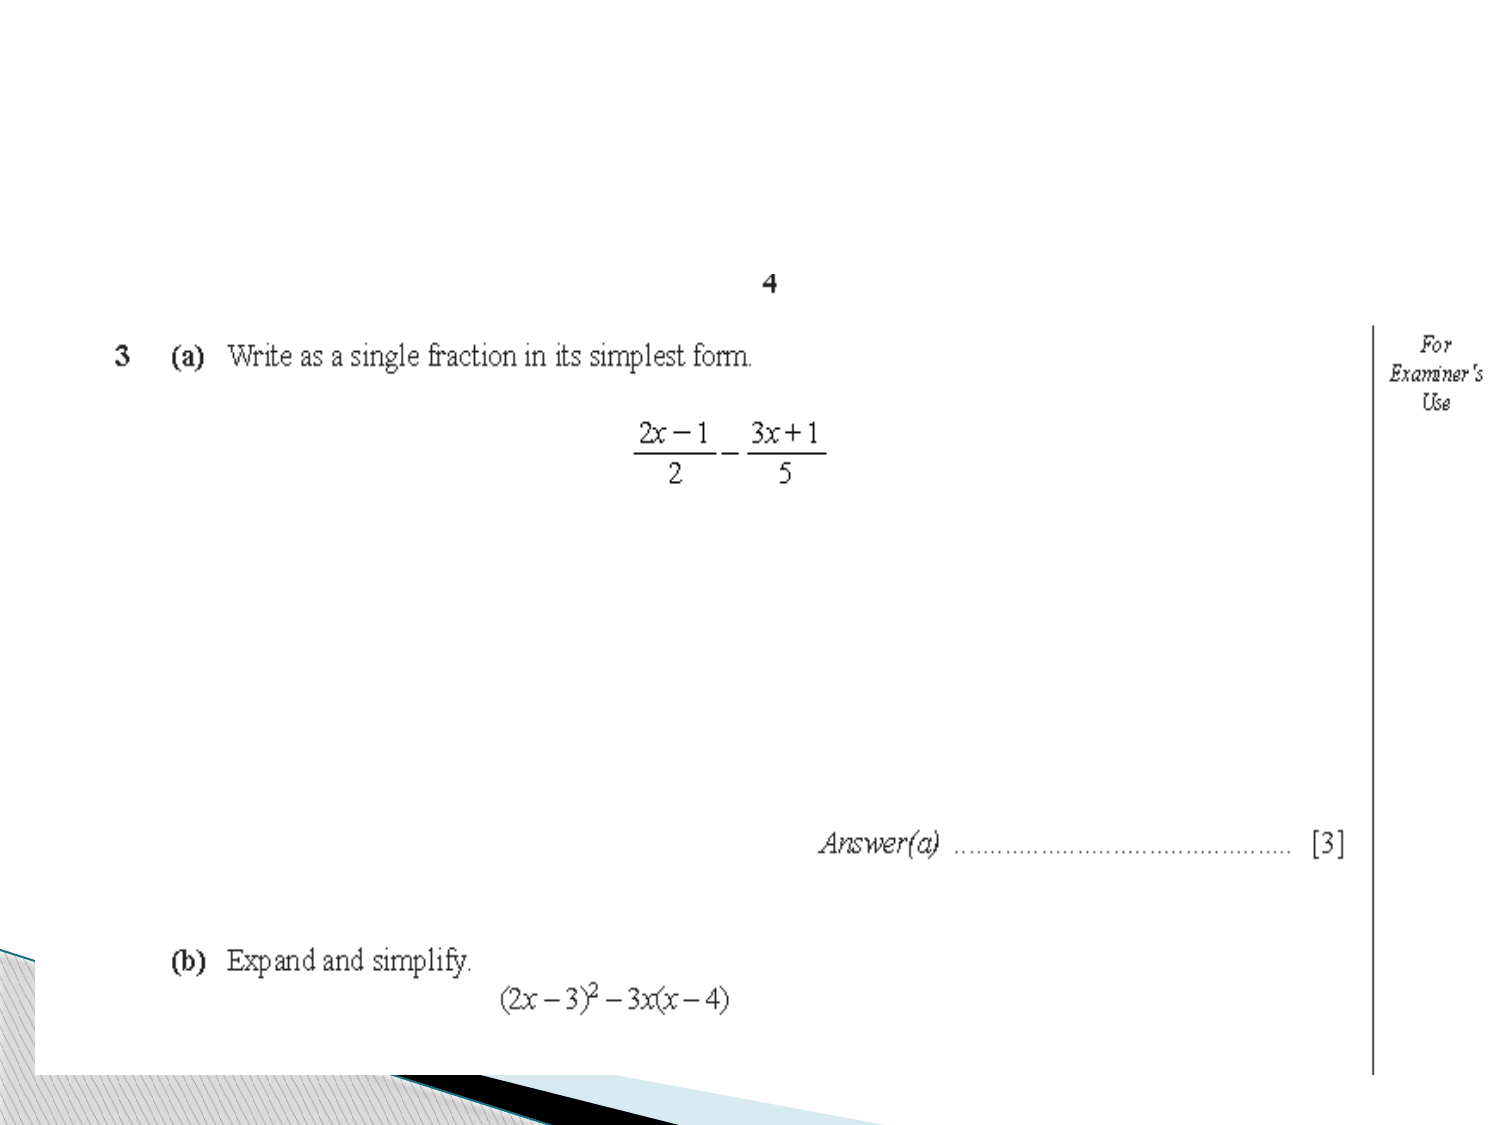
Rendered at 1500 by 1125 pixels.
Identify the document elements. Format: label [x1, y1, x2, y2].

picture [35, 274, 1500, 1076]
